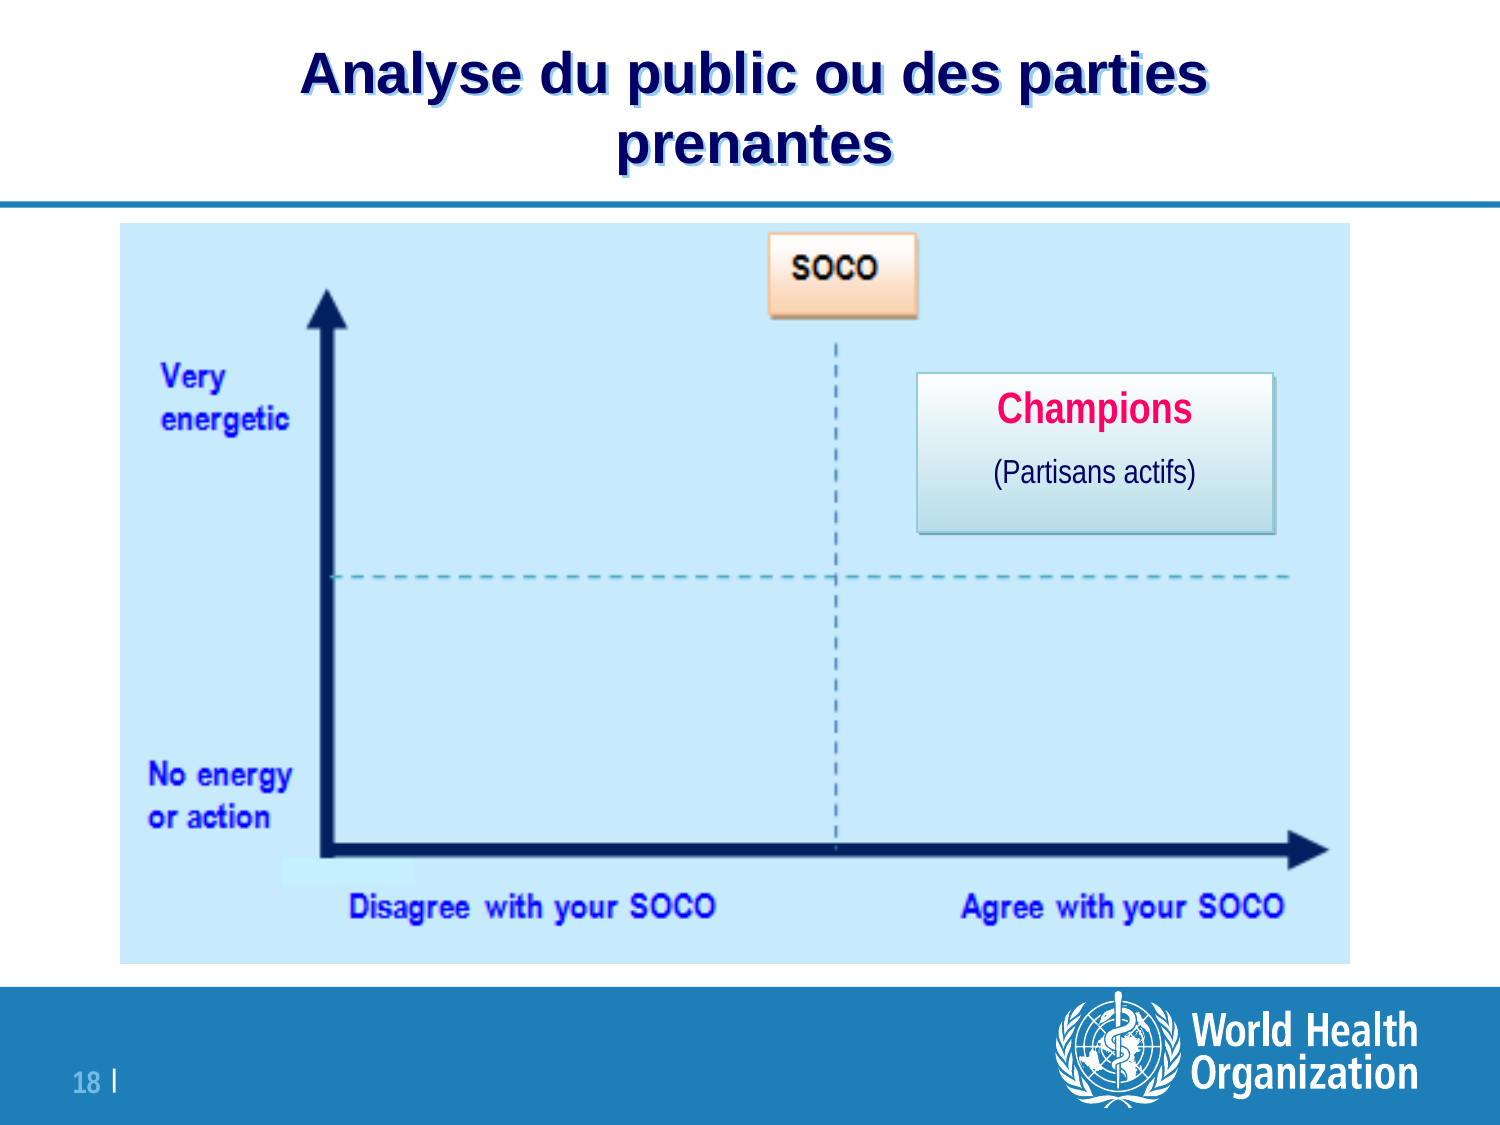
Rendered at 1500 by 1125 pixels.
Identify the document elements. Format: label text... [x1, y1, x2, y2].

title Analyse du public ou des parties prenantes [227, 63, 1283, 147]
picture [120, 223, 1350, 964]
